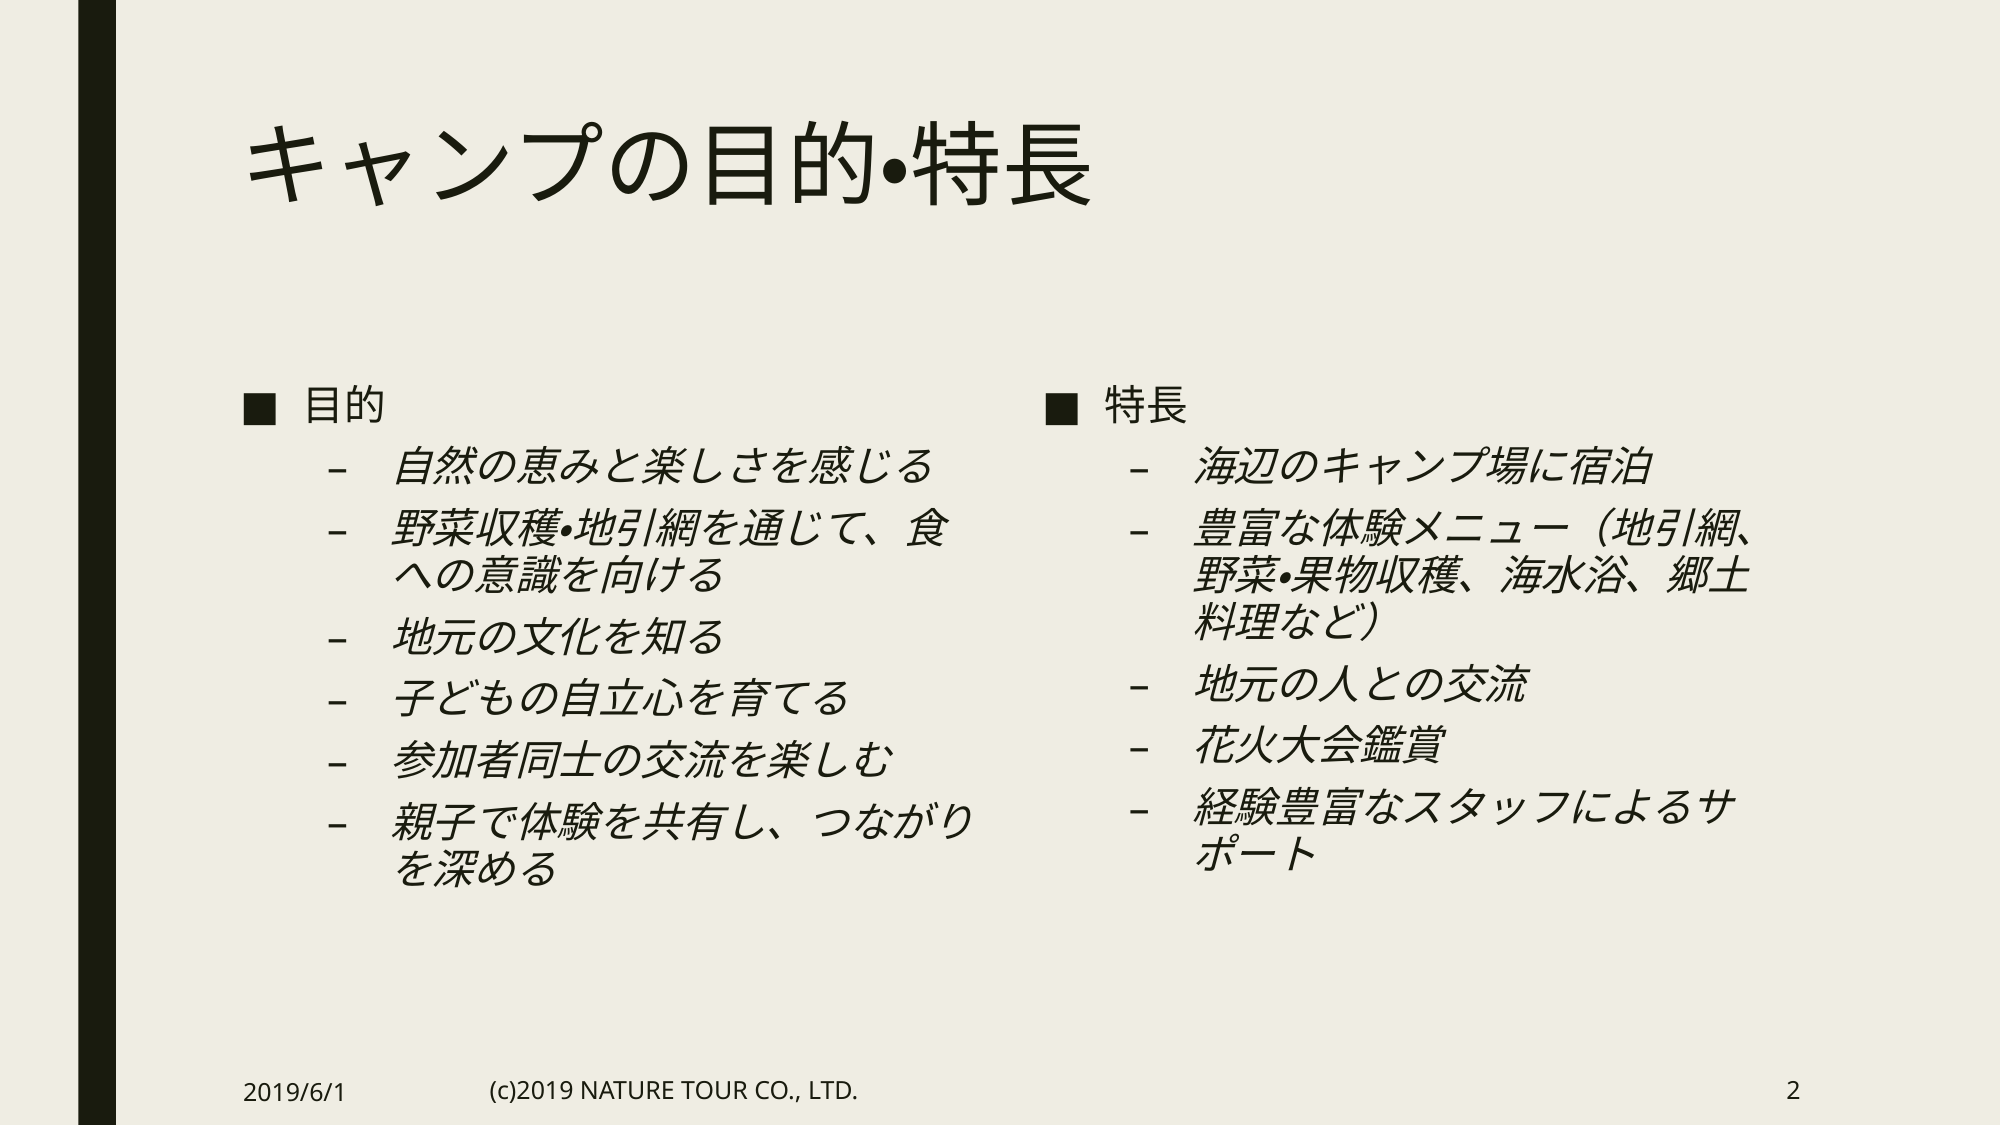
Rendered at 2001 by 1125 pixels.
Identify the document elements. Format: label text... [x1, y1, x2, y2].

list 目的 自然の恵みと楽しさを感じる 野菜収穫・地引網を通じて、食への意識を向ける 地元の文化を知る 子どもの自立心を育てる 参加者同士の交流を楽しむ 親子で体験を共有し、つながりを深める 特長 海辺のキャンプ場に宿泊 豊富な体験メニュー（地引網、野菜・果物収穫、海水浴、郷土料理など） 地元の人との交流 花火大会鑑賞 経験豊富なスタッフによるサポート [225, 375, 1800, 963]
slide_number 2 [1553, 1058, 1816, 1125]
footer (c)2019 NATURE TOUR CO., LTD. [474, 1058, 1505, 1125]
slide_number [228, 1058, 426, 1125]
title キャンプの目的・特長 [225, 112, 1800, 357]
